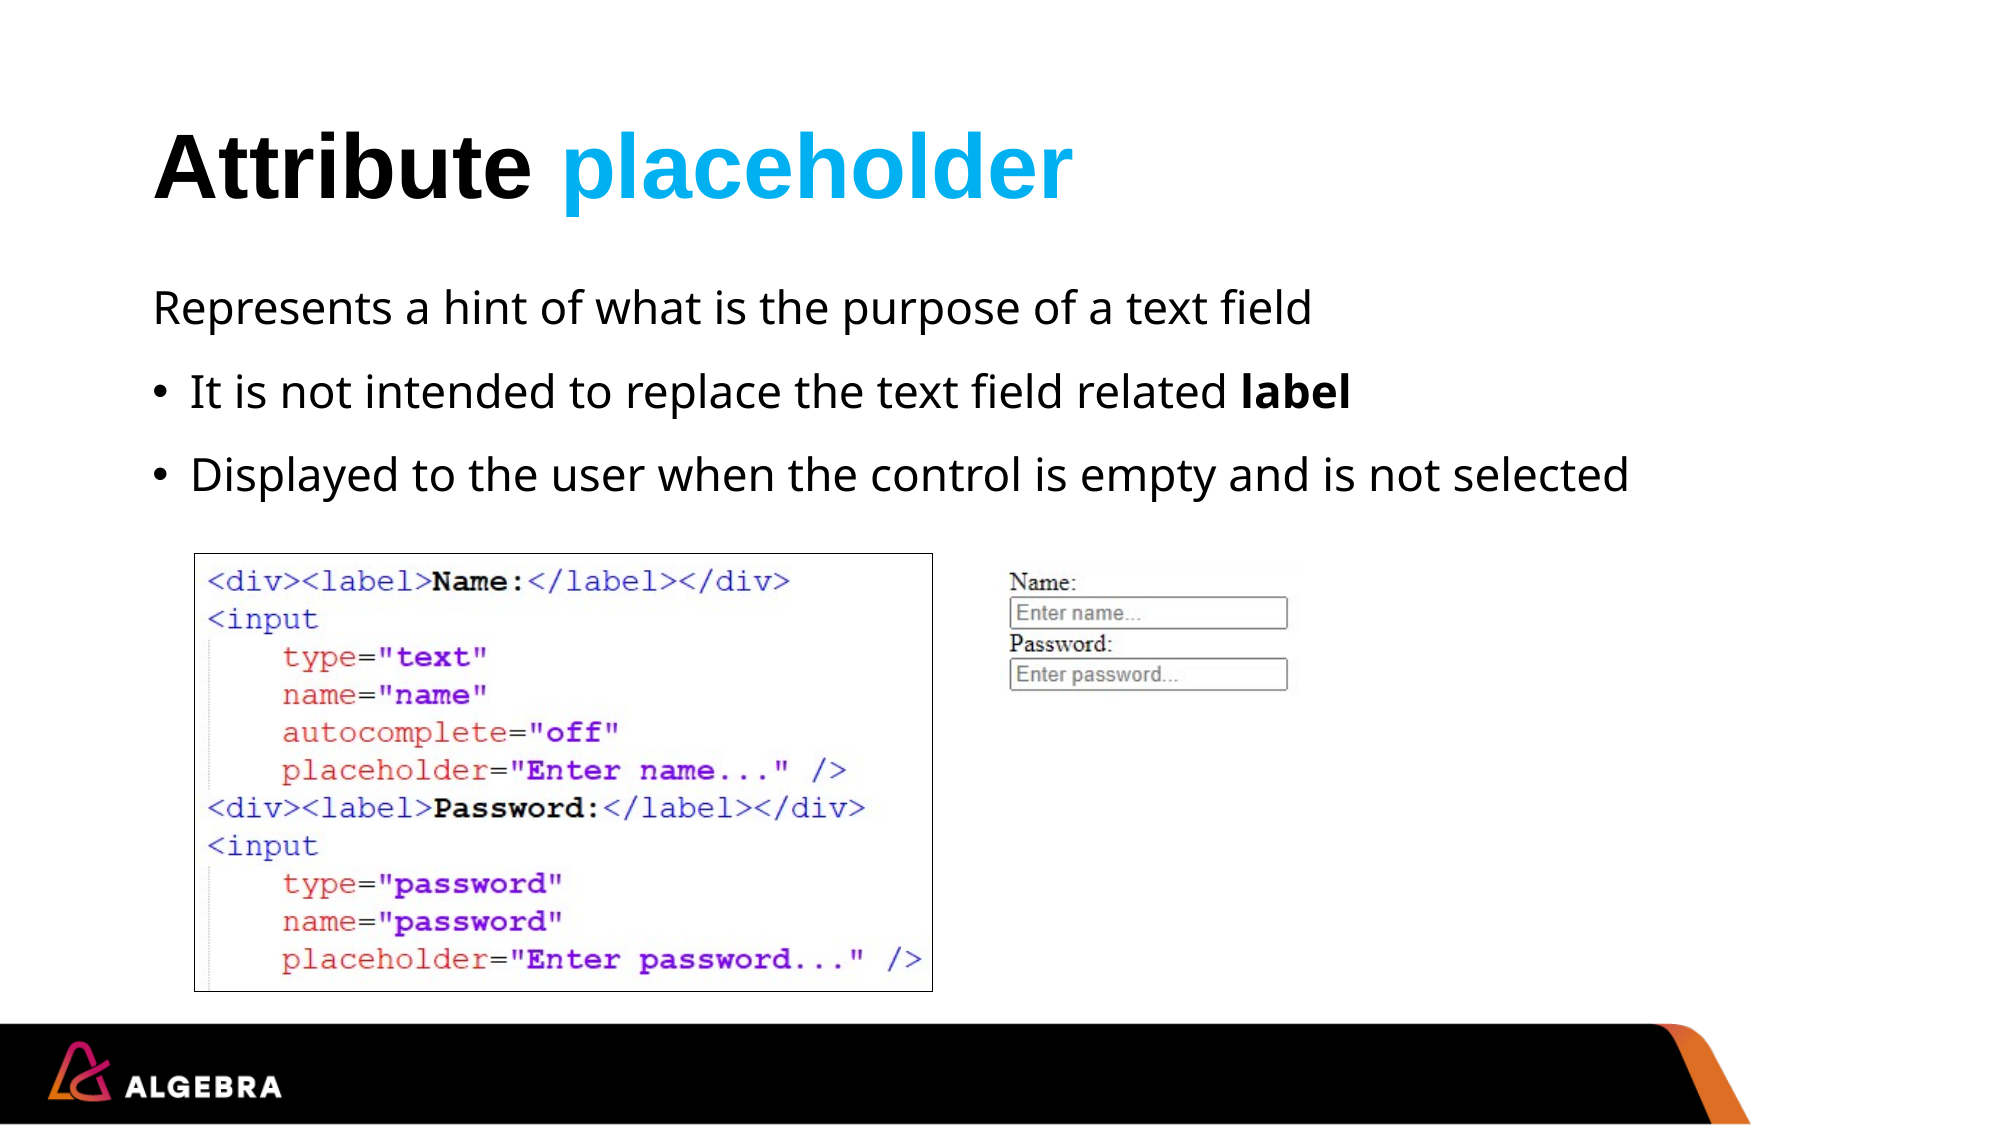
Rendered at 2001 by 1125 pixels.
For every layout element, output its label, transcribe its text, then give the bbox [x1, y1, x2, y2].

list Represents a hint of what is the purpose of a text field It is not intended to replace the text field related label Displayed to the user when the control is empty and is not selected [137, 277, 1846, 992]
title Attribute placeholder [137, 59, 1863, 278]
picture [999, 562, 1307, 710]
picture [194, 553, 933, 992]
picture [0, 1023, 1958, 1125]
